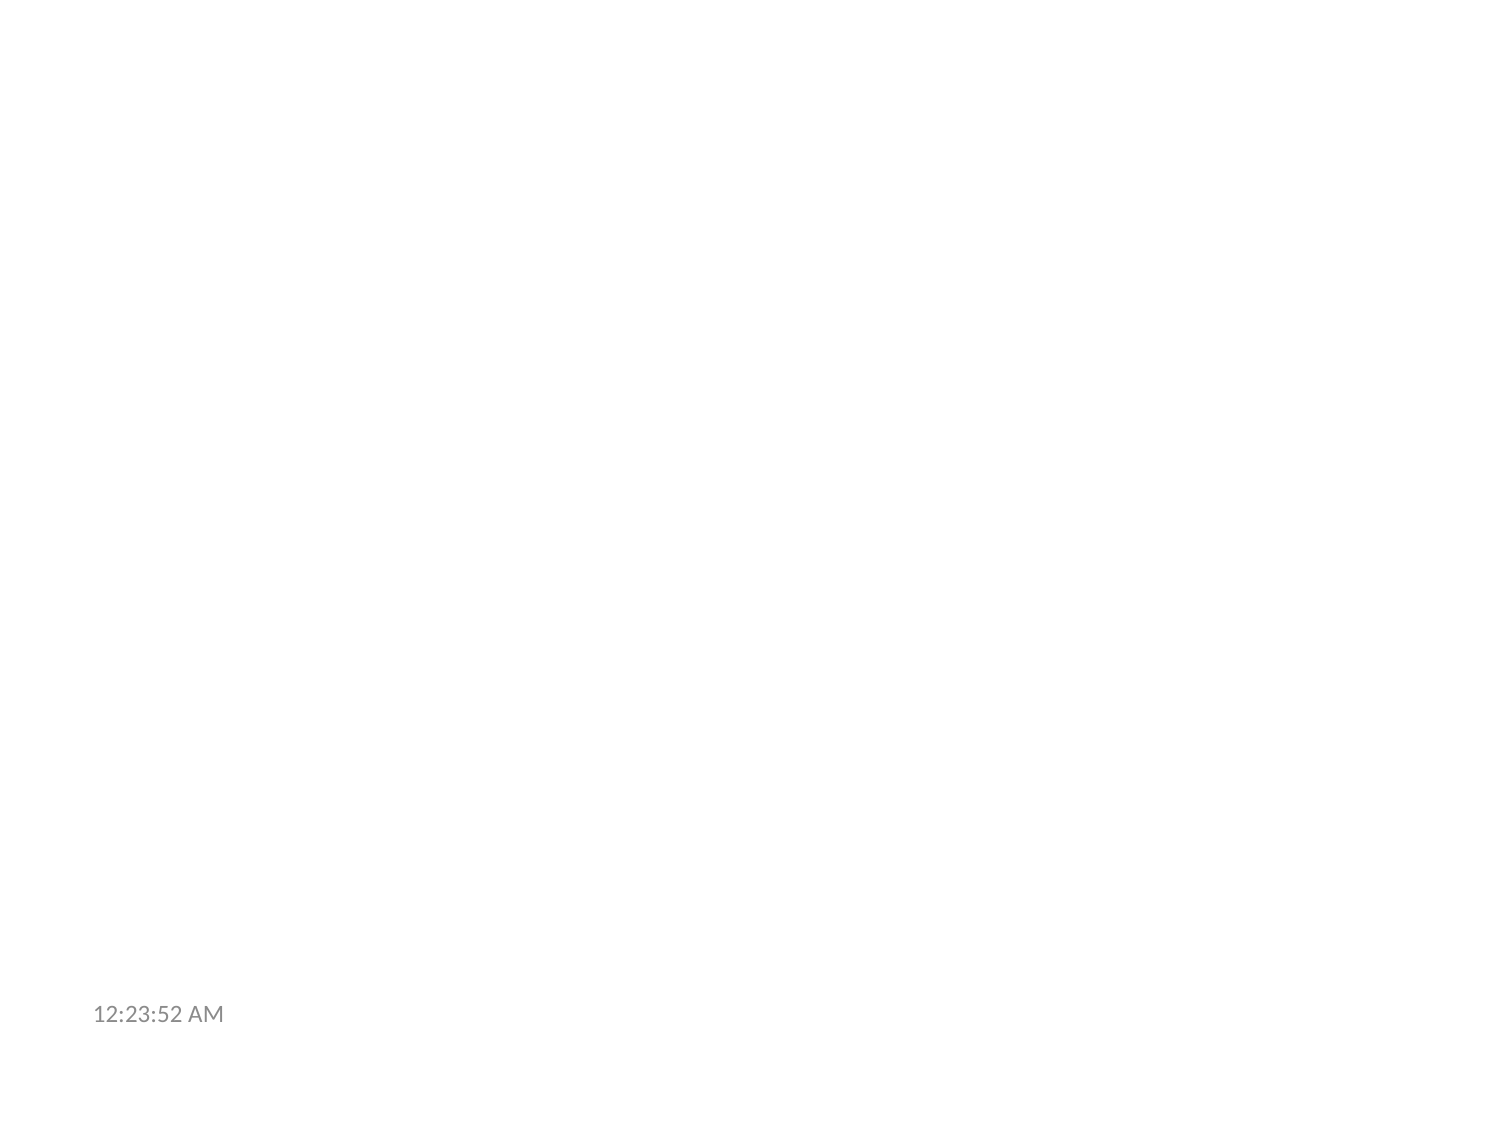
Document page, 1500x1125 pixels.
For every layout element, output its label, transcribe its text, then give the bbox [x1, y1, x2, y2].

text_box 3:35:09 PM [77, 982, 428, 1043]
